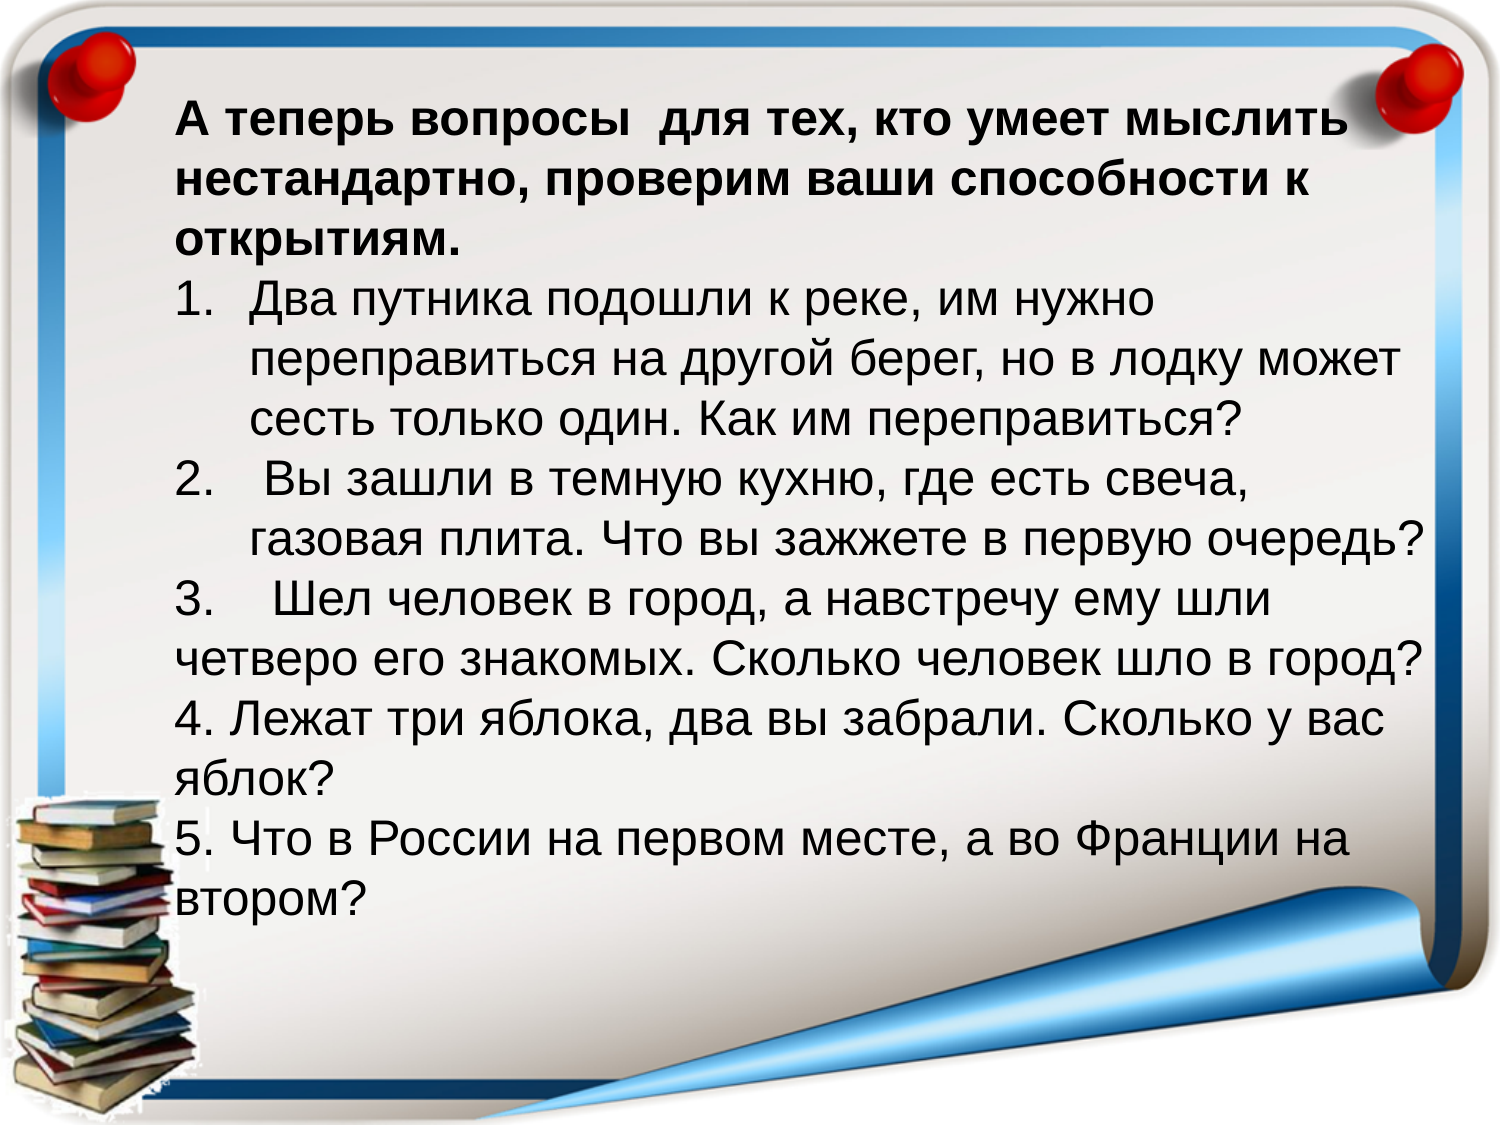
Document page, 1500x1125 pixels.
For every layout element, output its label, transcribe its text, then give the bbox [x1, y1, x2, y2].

text_box А теперь вопросы для тех, кто умеет мыслить нестандартно, проверим ваши способности к открытиям. Два путника подошли к реке, им нужно переправиться на другой берег, но в лодку может сесть только один. Как им переправиться? Вы зашли в темную кухню, где есть свеча, газовая плита. Что вы зажжете в первую очередь? 3. Шел человек в город, а навстречу ему шли четверо его знакомых. Сколько человек шло в город? 4. Лежат три яблока, два вы забрали. Сколько у вас яблок? 5. Что в России на первом месте, а во Франции на втором? [159, 78, 1447, 983]
picture [0, 0, 1500, 1125]
